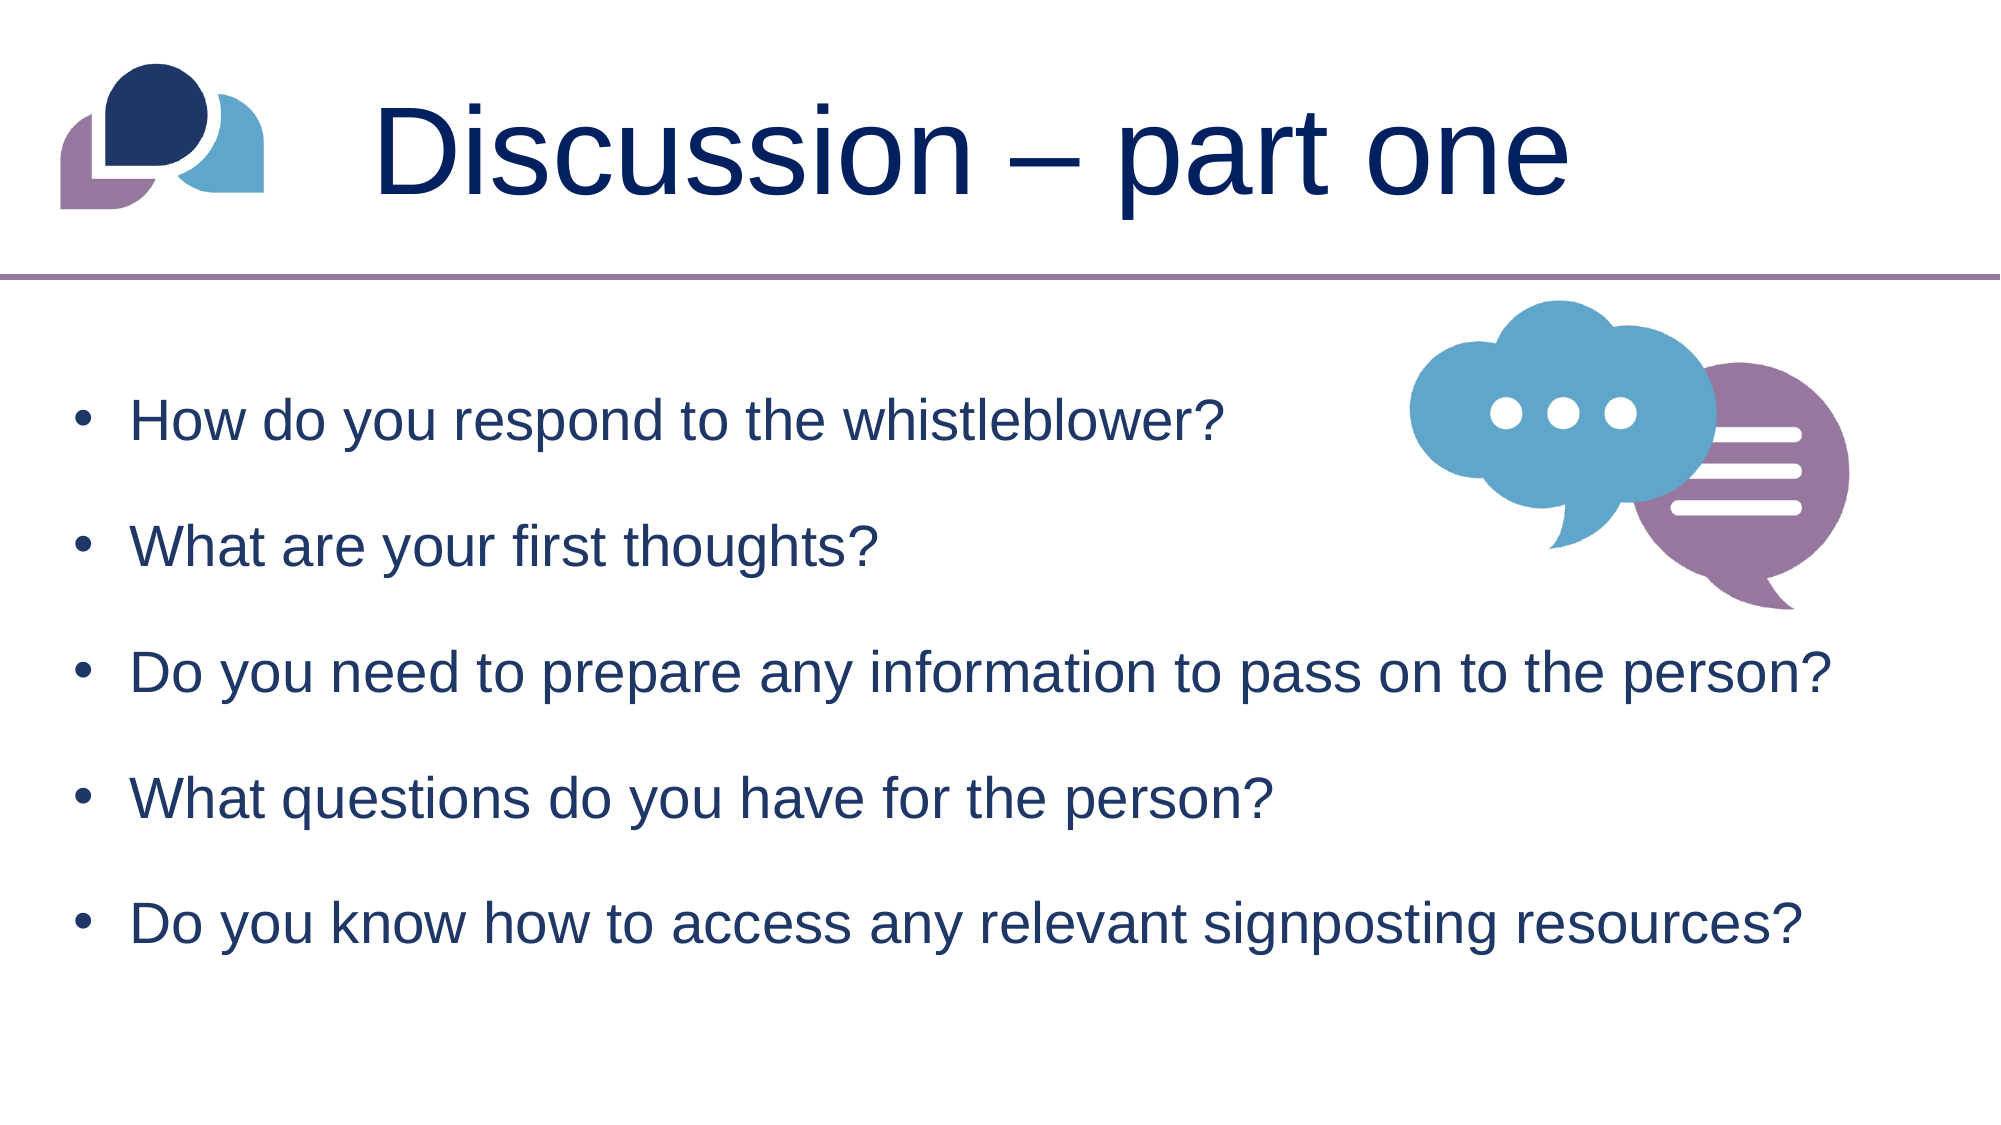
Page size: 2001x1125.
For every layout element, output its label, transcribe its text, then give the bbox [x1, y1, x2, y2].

picture [58, 54, 268, 222]
subtitle How do you respond to the whistleblower? What are your first thoughts? Do you need to prepare any information to pass on to the person? What questions do you have for the person? Do you know how to access any relevant signposting resources? [58, 340, 1963, 1065]
picture [1366, 194, 1892, 720]
title Discussion – part one [356, 46, 1857, 230]
